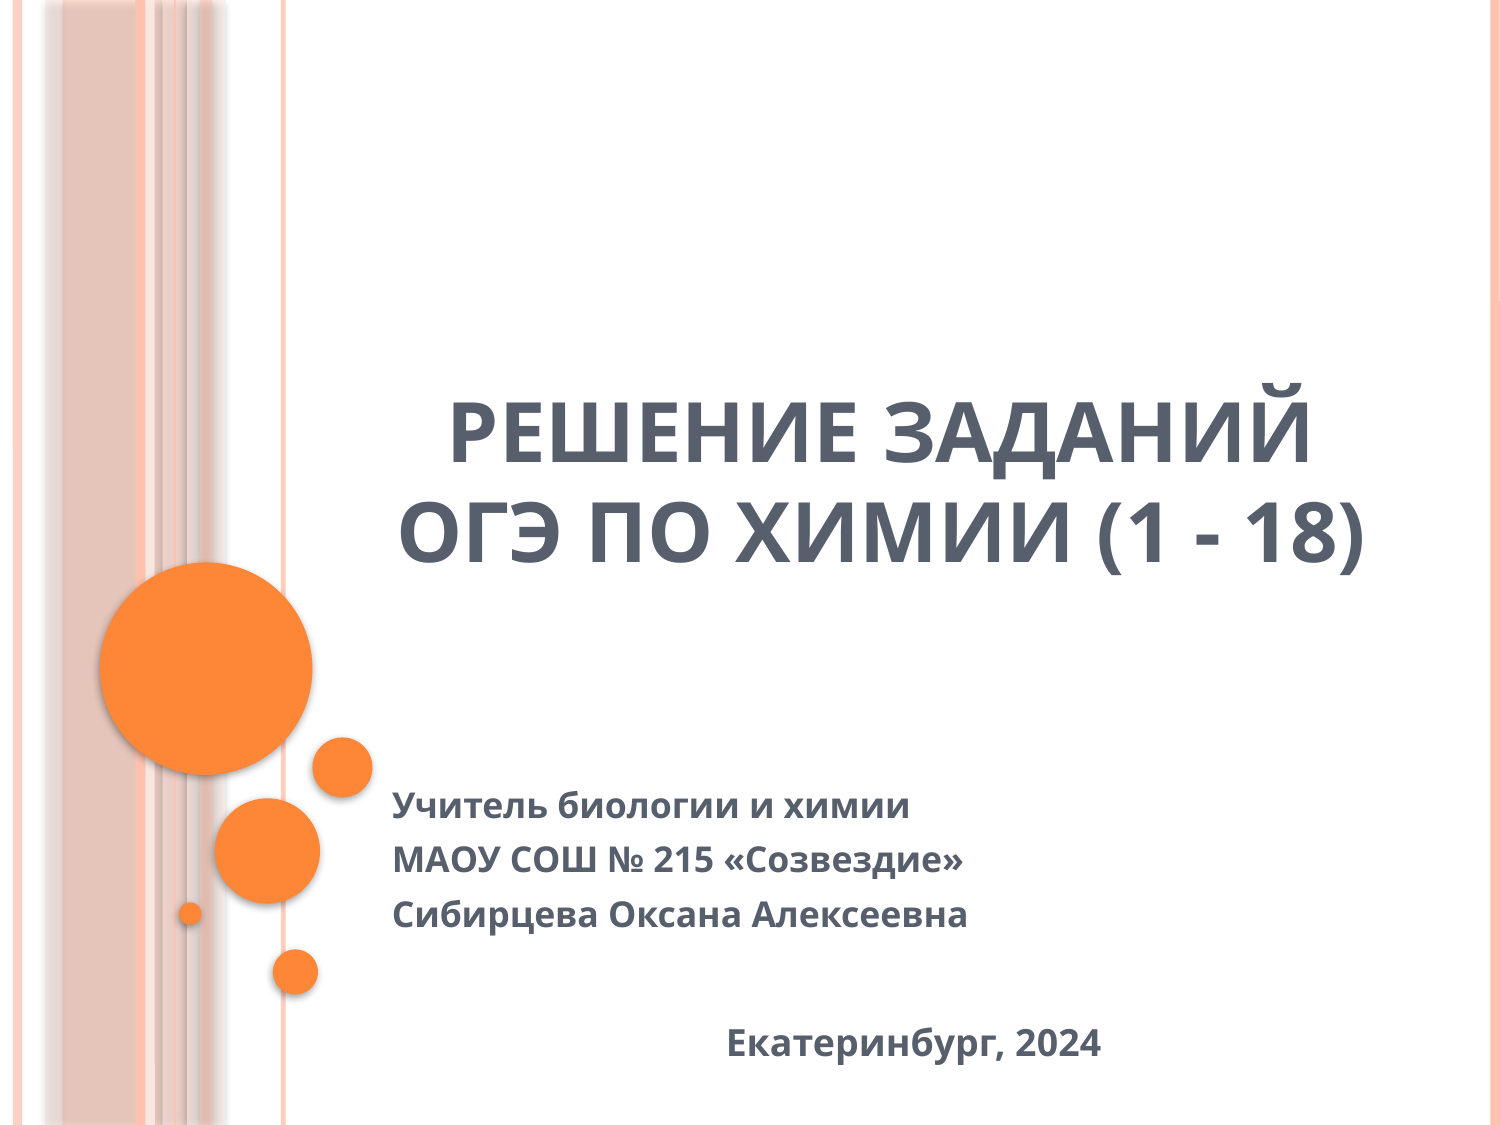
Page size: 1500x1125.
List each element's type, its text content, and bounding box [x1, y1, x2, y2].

text_box Екатеринбург, 2024 [407, 1011, 1420, 1084]
title Решение заданий ОГЭ по химии (1 - 18) [375, 243, 1388, 587]
subtitle Учитель биологии и химии МАОУ СОШ № 215 «Созвездие» Сибирцева Оксана Алексеевна [377, 775, 1390, 943]
